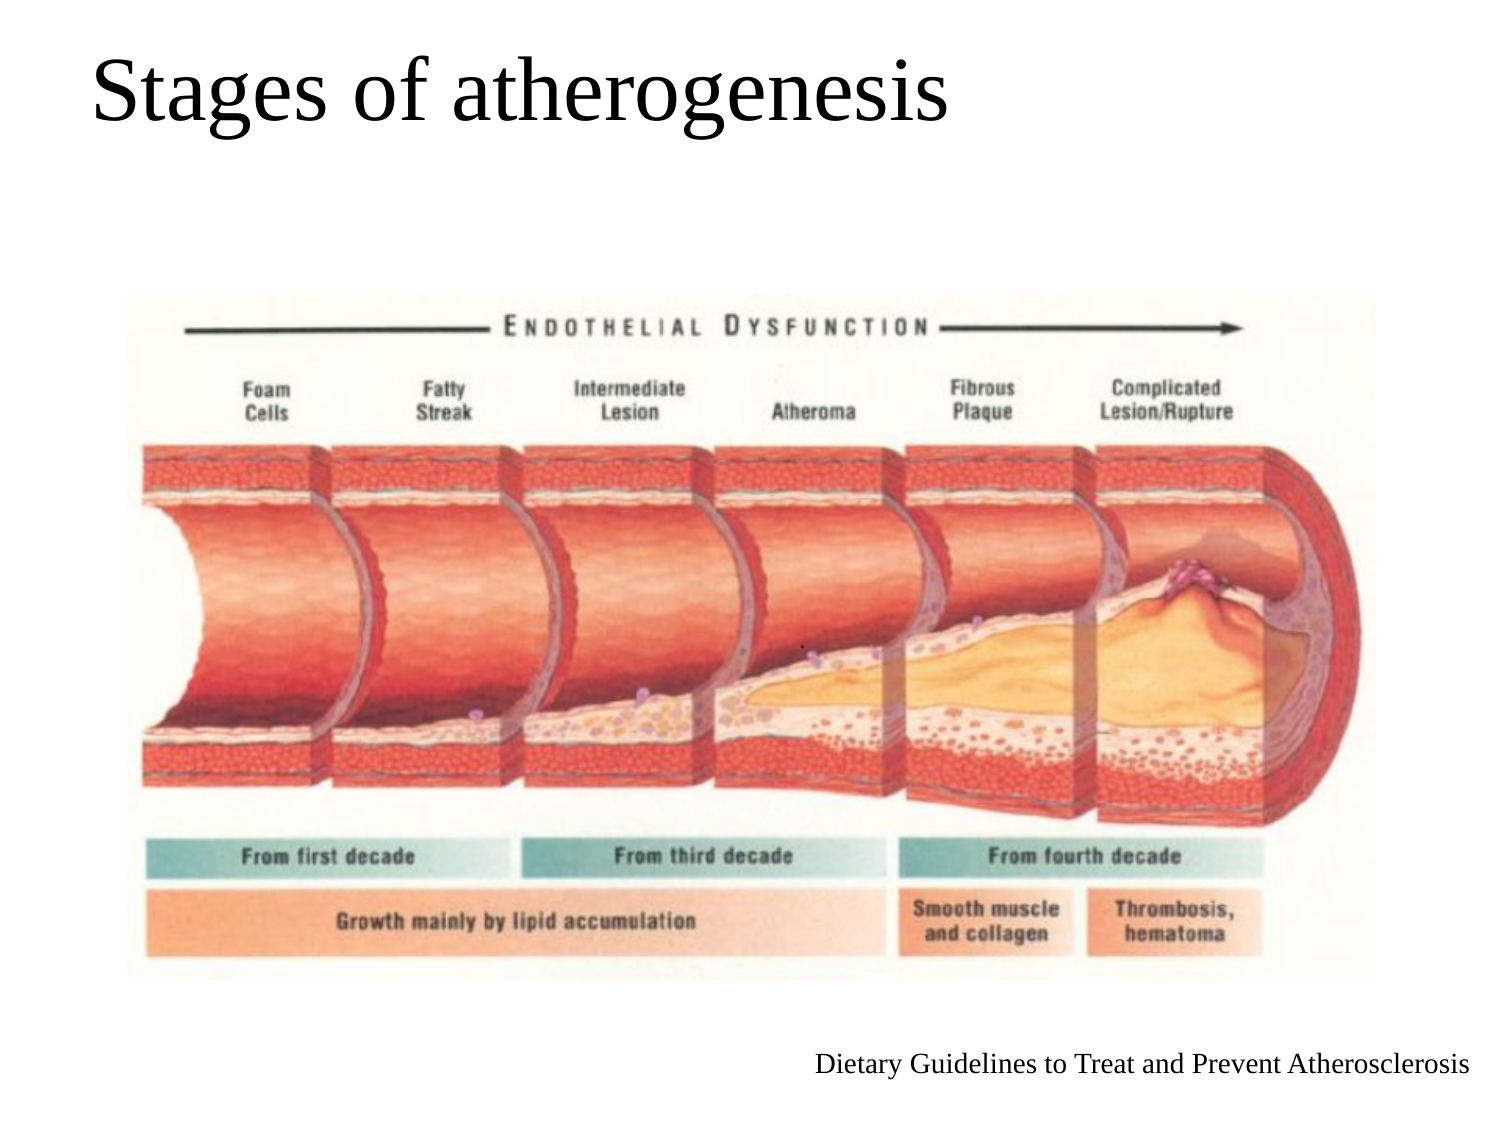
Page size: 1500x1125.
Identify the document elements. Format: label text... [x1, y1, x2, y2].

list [123, 287, 1376, 980]
title Stages of atherogenesis [74, 44, 1426, 233]
text_box Dietary Guidelines to Treat and Prevent Atherosclerosis [799, 1037, 1500, 1088]
